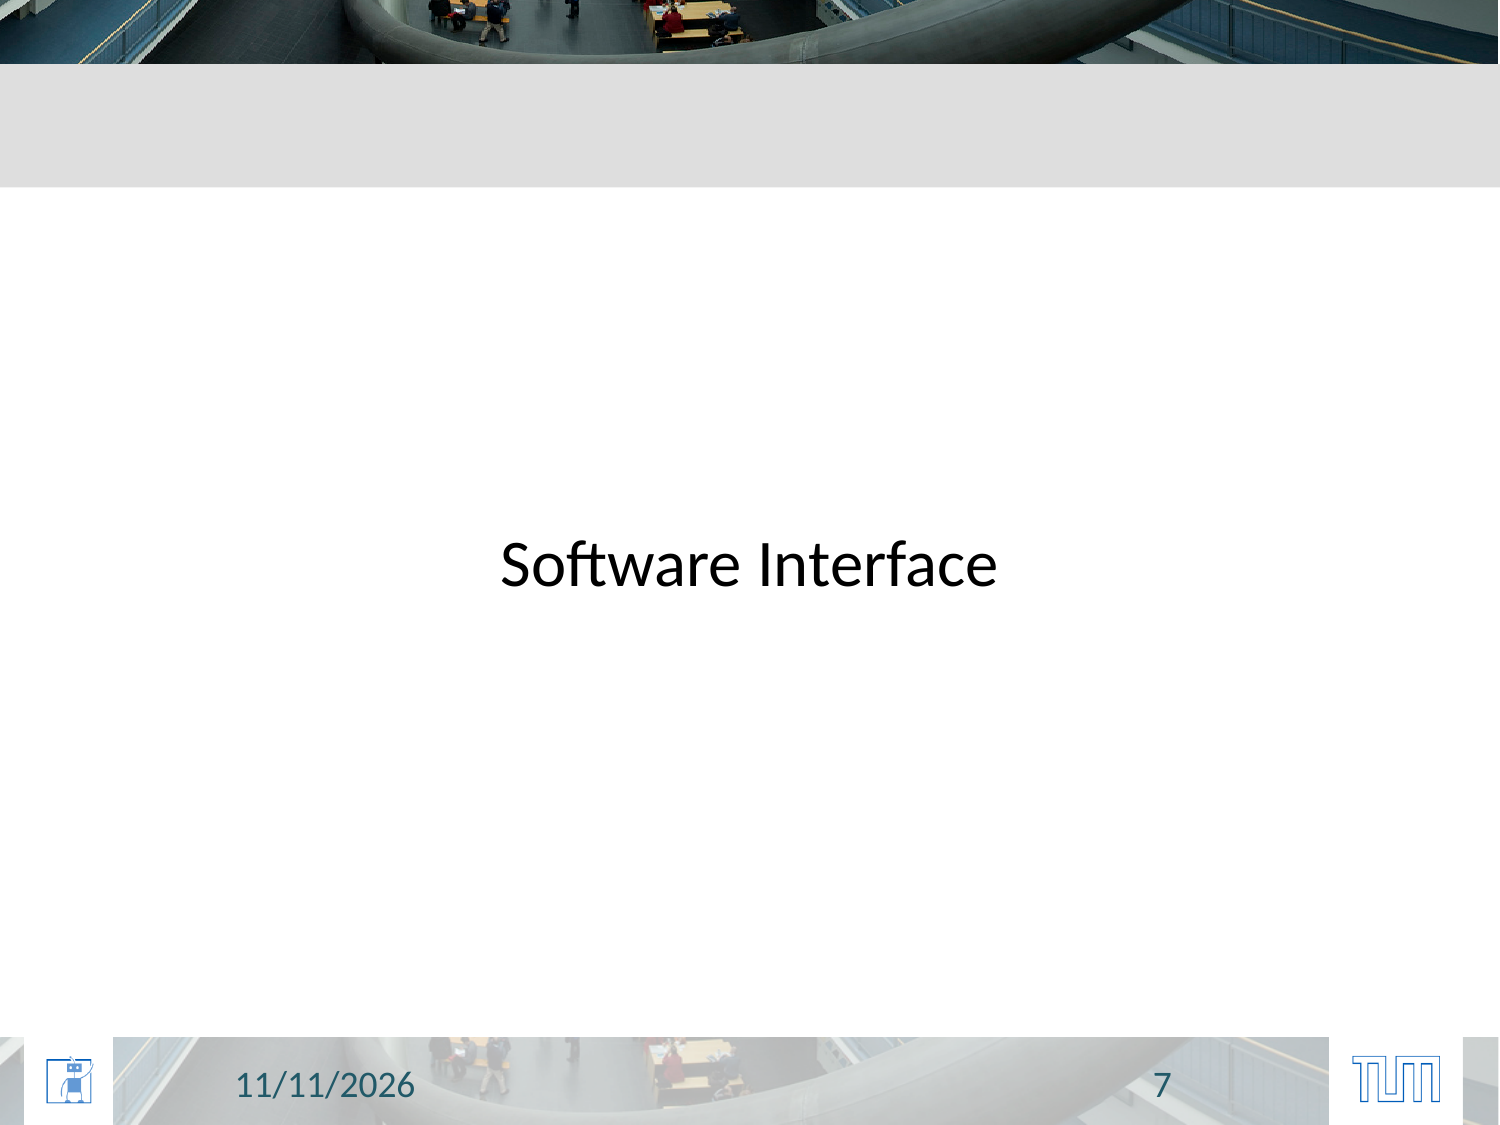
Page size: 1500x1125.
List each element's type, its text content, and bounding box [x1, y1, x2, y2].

picture [0, 1032, 1500, 1125]
list Software Interface [75, 512, 1425, 1025]
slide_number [162, 1052, 488, 1113]
picture [0, 0, 1500, 64]
slide_number 7 [1012, 1052, 1313, 1113]
